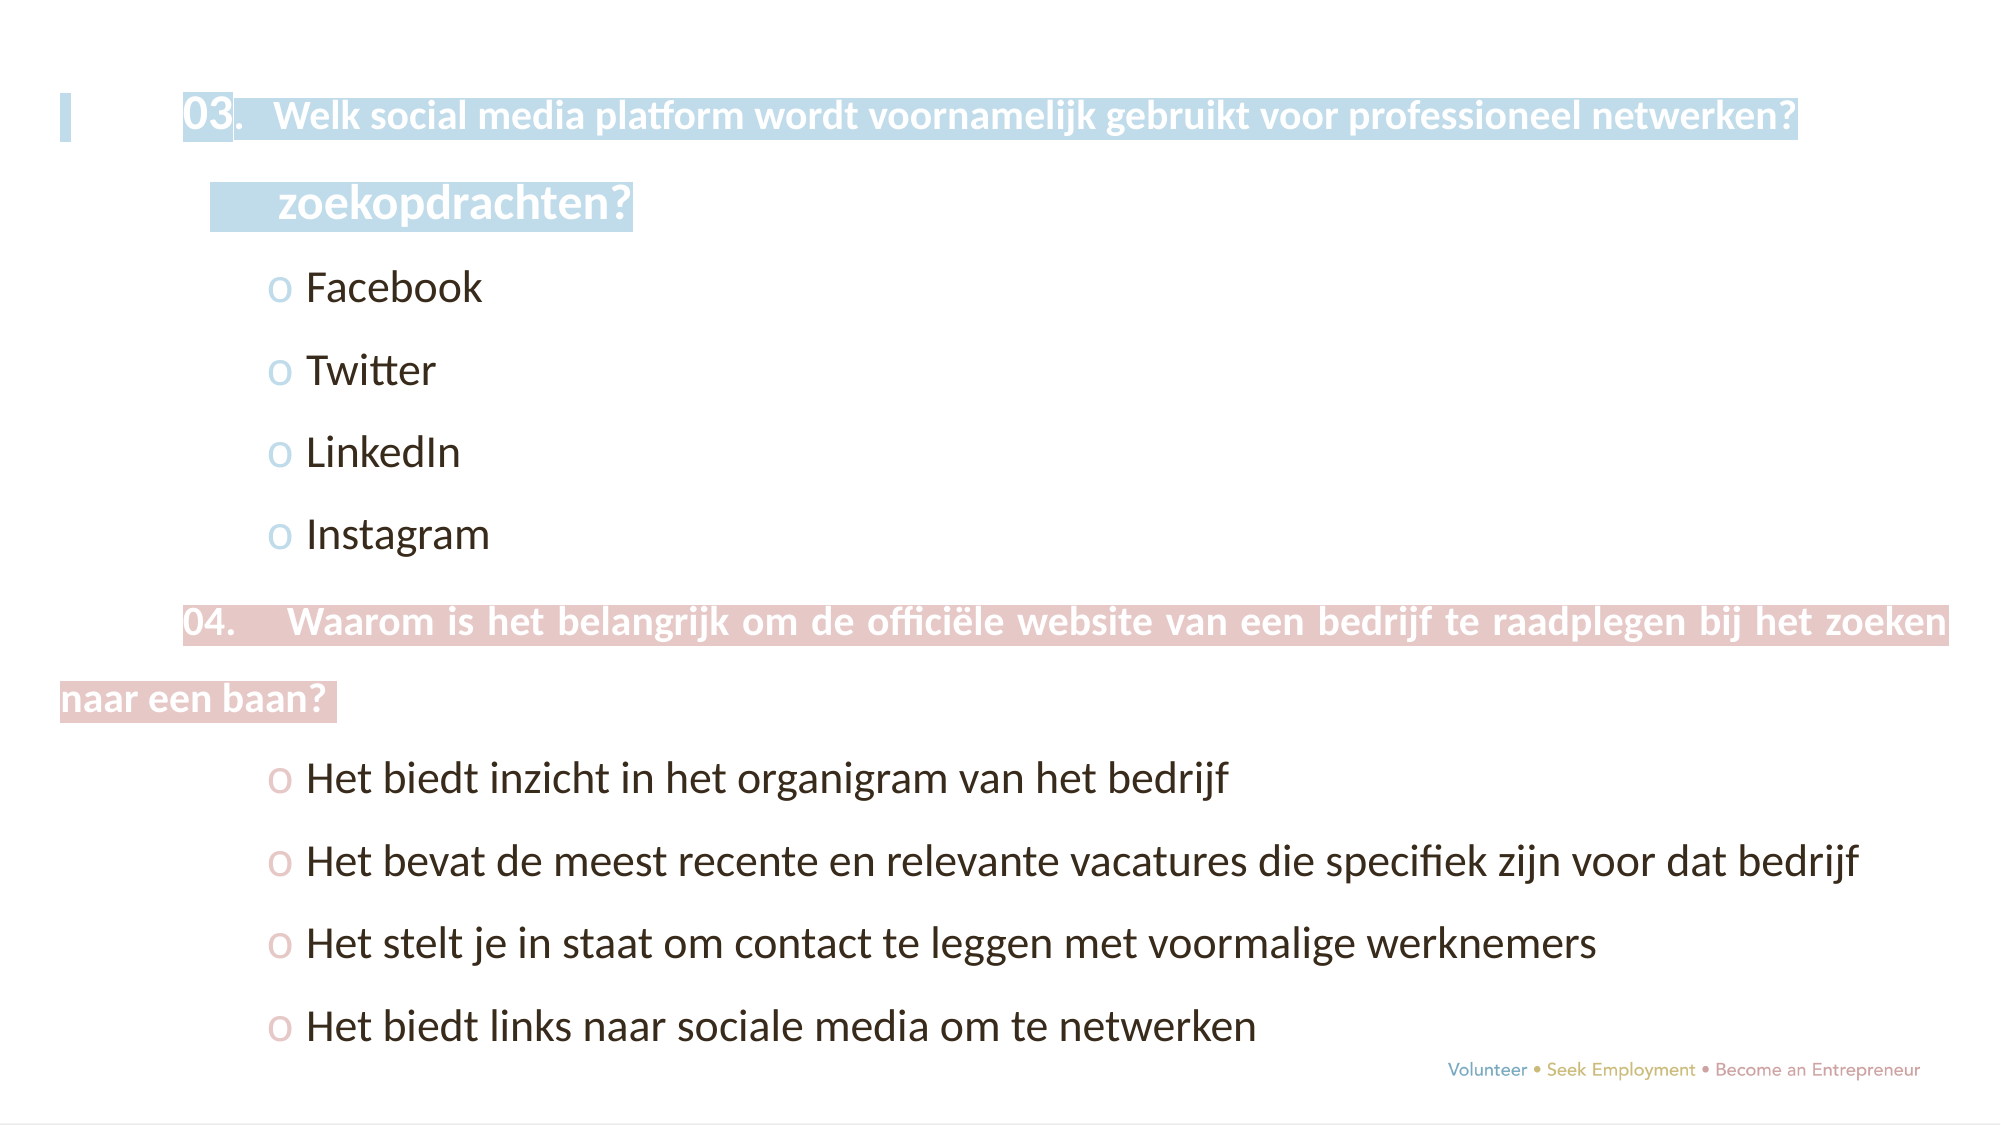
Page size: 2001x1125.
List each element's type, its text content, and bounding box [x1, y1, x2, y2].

picture [1418, 1046, 1971, 1103]
text_box 03. Welk social media platform wordt voornamelijk gebruikt voor professioneel netwerken? zoekopdrachten? o Facebook o Twitter o LinkedIn o Instagram 04. Waarom is het belangrijk om de officiële website van een bedrijf te raadplegen bij het zoeken naar een baan? o Het biedt inzicht in het organigram van het bedrijf o Het bevat de meest recente en relevante vacatures die specifiek zijn voor dat bedrijf o Het stelt je in staat om contact te leggen met voormalige werknemers o Het biedt links naar sociale media om te netwerken [45, 42, 1964, 1058]
